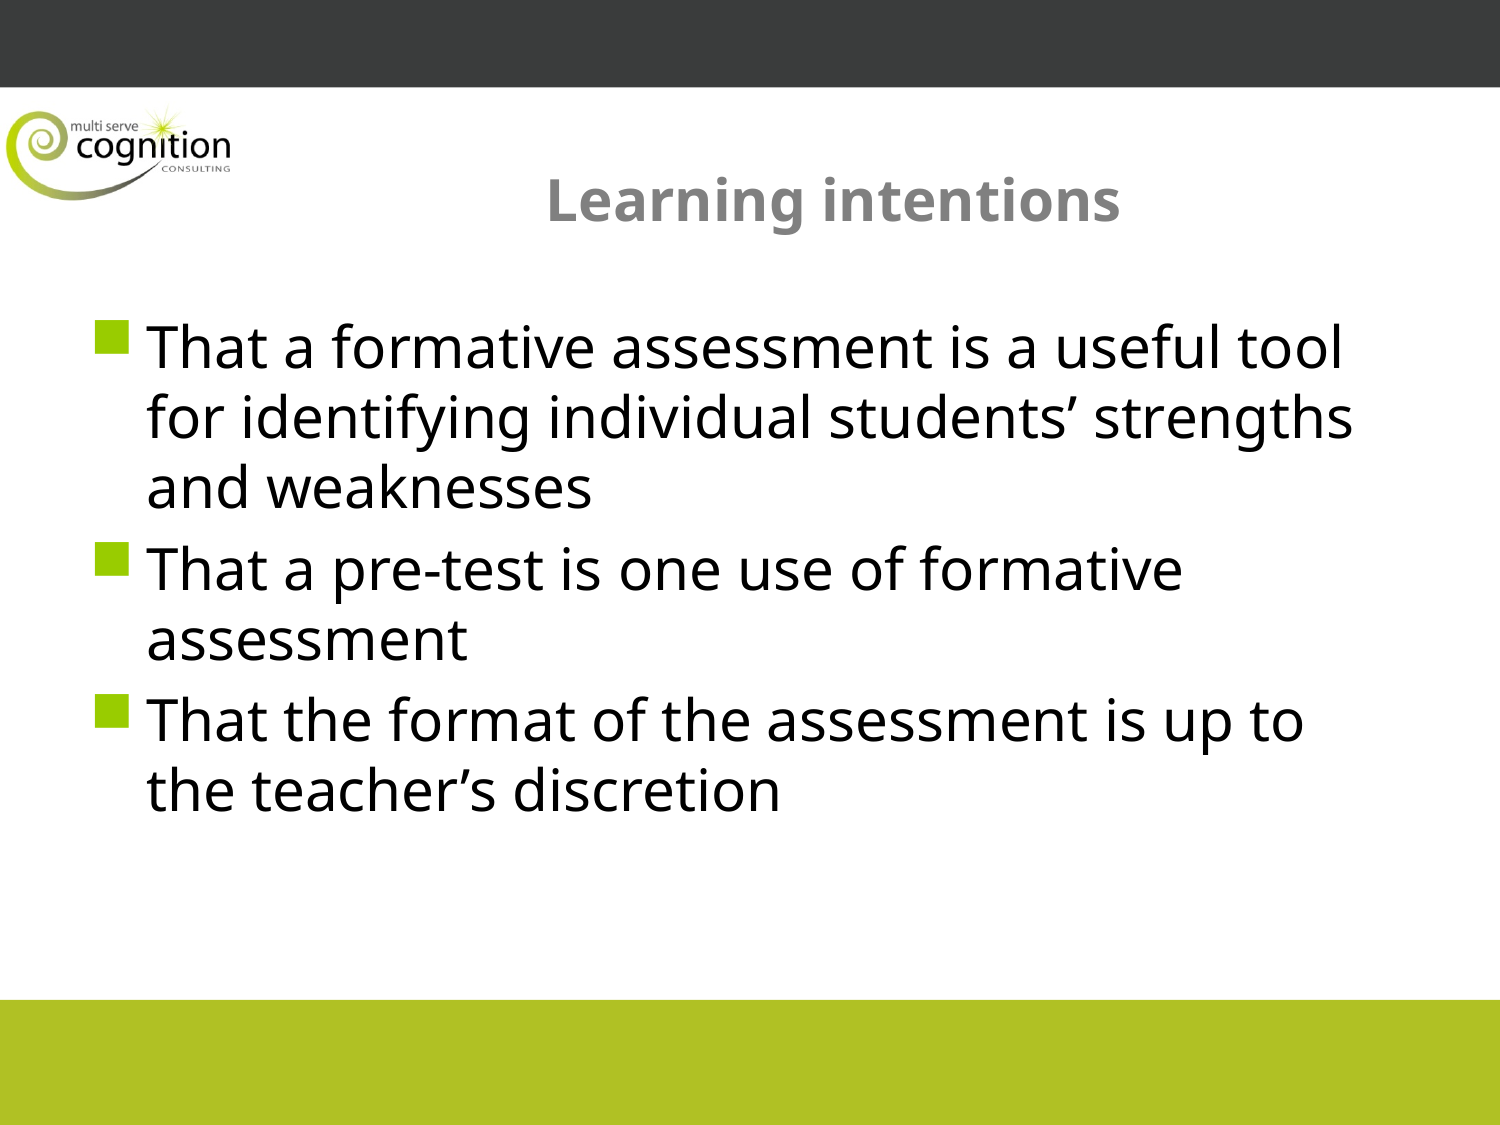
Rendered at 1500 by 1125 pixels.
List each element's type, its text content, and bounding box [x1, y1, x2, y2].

list That a formative assessment is a useful tool for identifying individual students’ strengths and weaknesses That a pre-test is one use of formative assessment That the format of the assessment is up to the teacher’s discretion [74, 302, 1426, 977]
title Learning intentions [241, 113, 1426, 283]
picture [0, 101, 237, 207]
